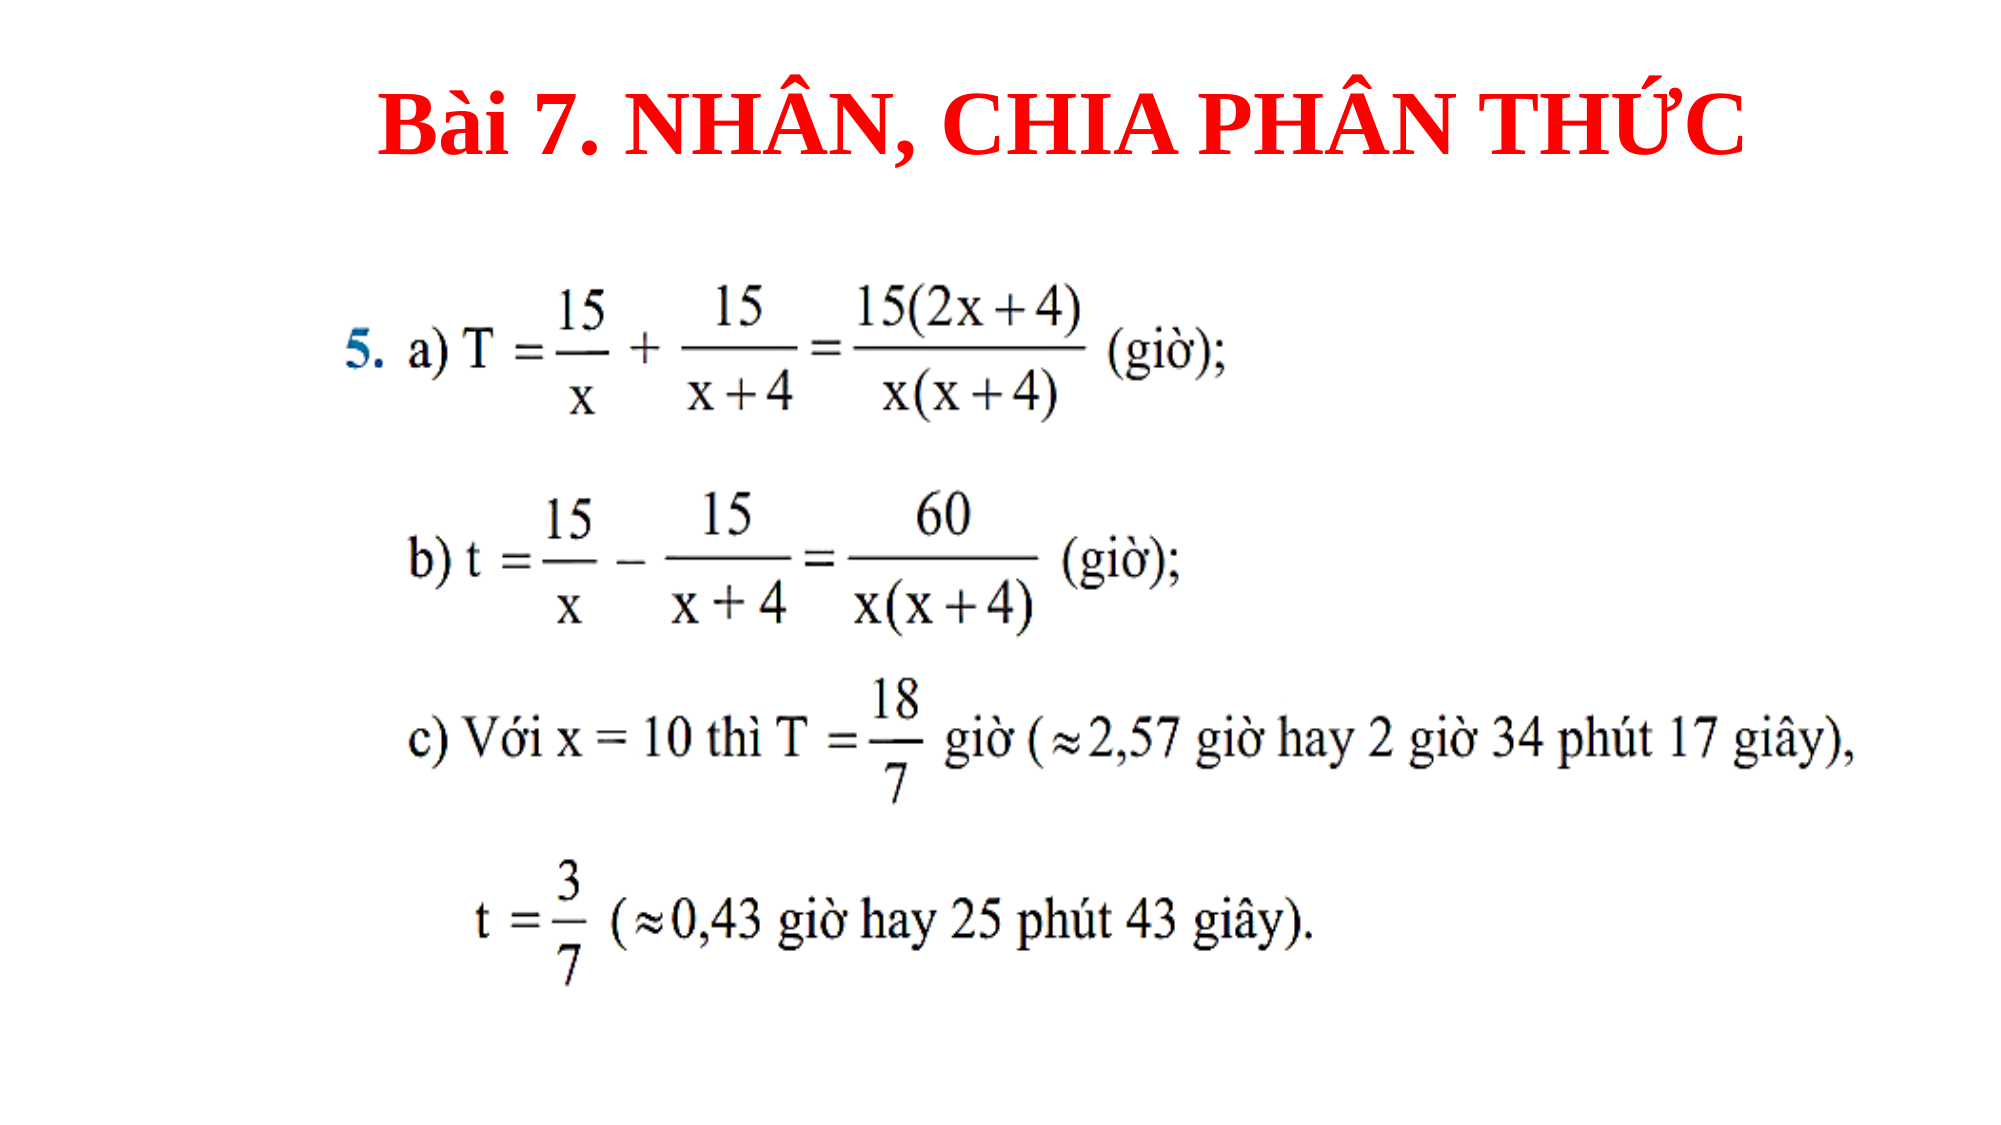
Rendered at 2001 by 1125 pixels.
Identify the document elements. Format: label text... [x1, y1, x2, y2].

picture [322, 273, 1868, 1008]
text_box Bài 7. NHÂN, CHIA PHÂN THỨC [362, 55, 1906, 180]
